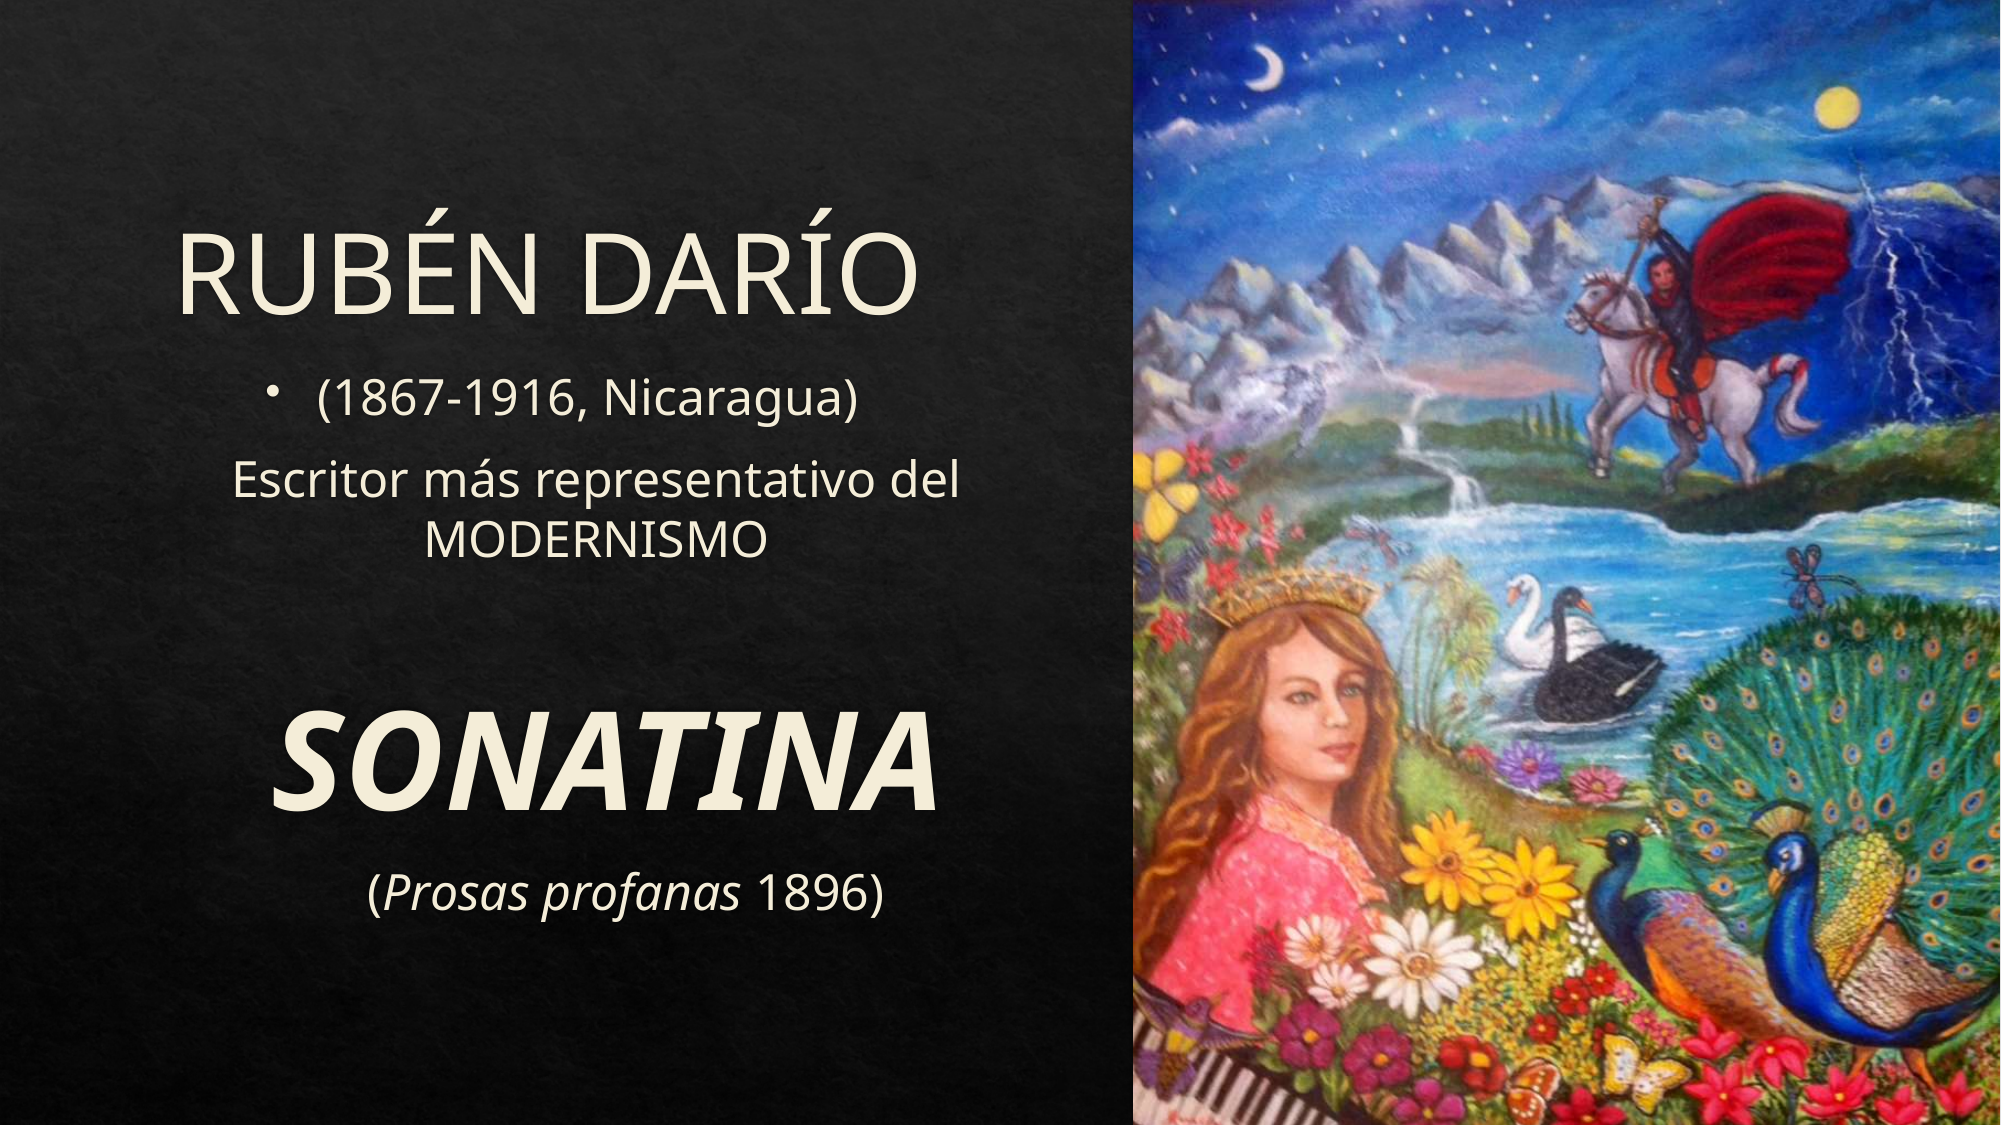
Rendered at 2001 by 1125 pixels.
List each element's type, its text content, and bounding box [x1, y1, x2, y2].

list RUBÉN DARÍO (1867-1916, Nicaragua) Escritor más representativo del MODERNISMO SONATINA (Prosas profanas 1896) [0, 0, 1120, 1125]
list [1133, 0, 2000, 1125]
